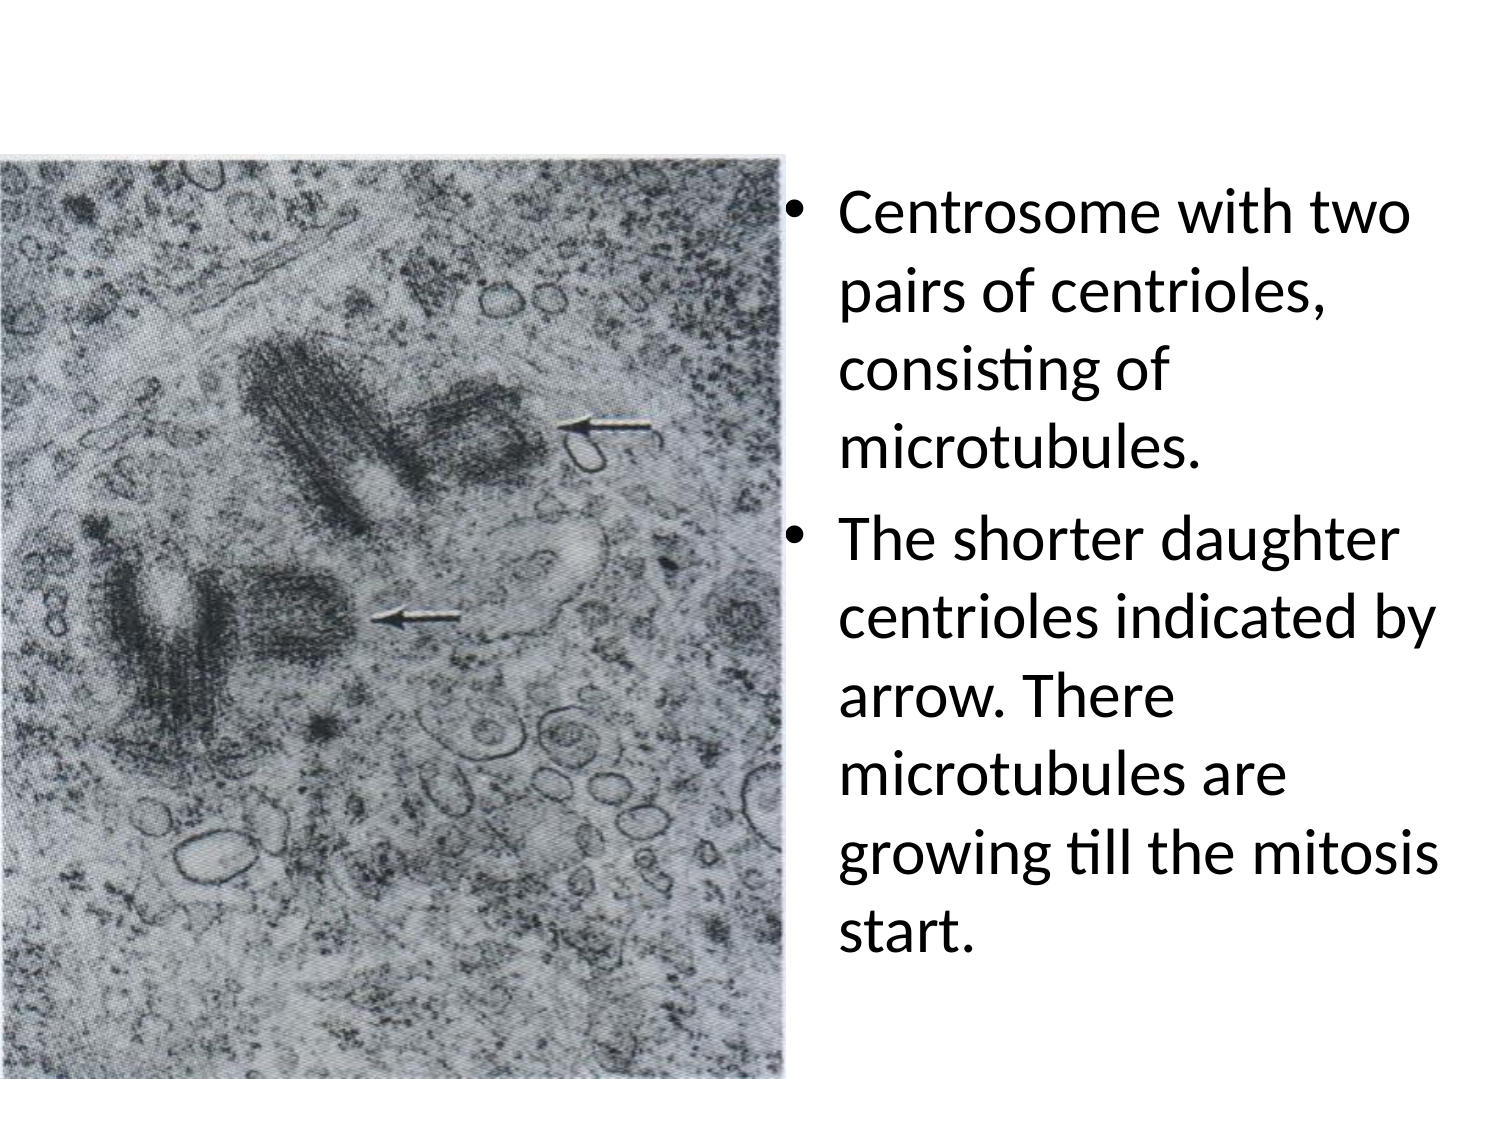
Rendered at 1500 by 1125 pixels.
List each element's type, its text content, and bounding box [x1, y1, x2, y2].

picture [0, 154, 786, 1079]
list Centrosome with two pairs of centrioles, consisting of microtubules. The shorter daughter centrioles indicated by arrow. There microtubules are growing till the mitosis start. [790, 160, 1500, 975]
